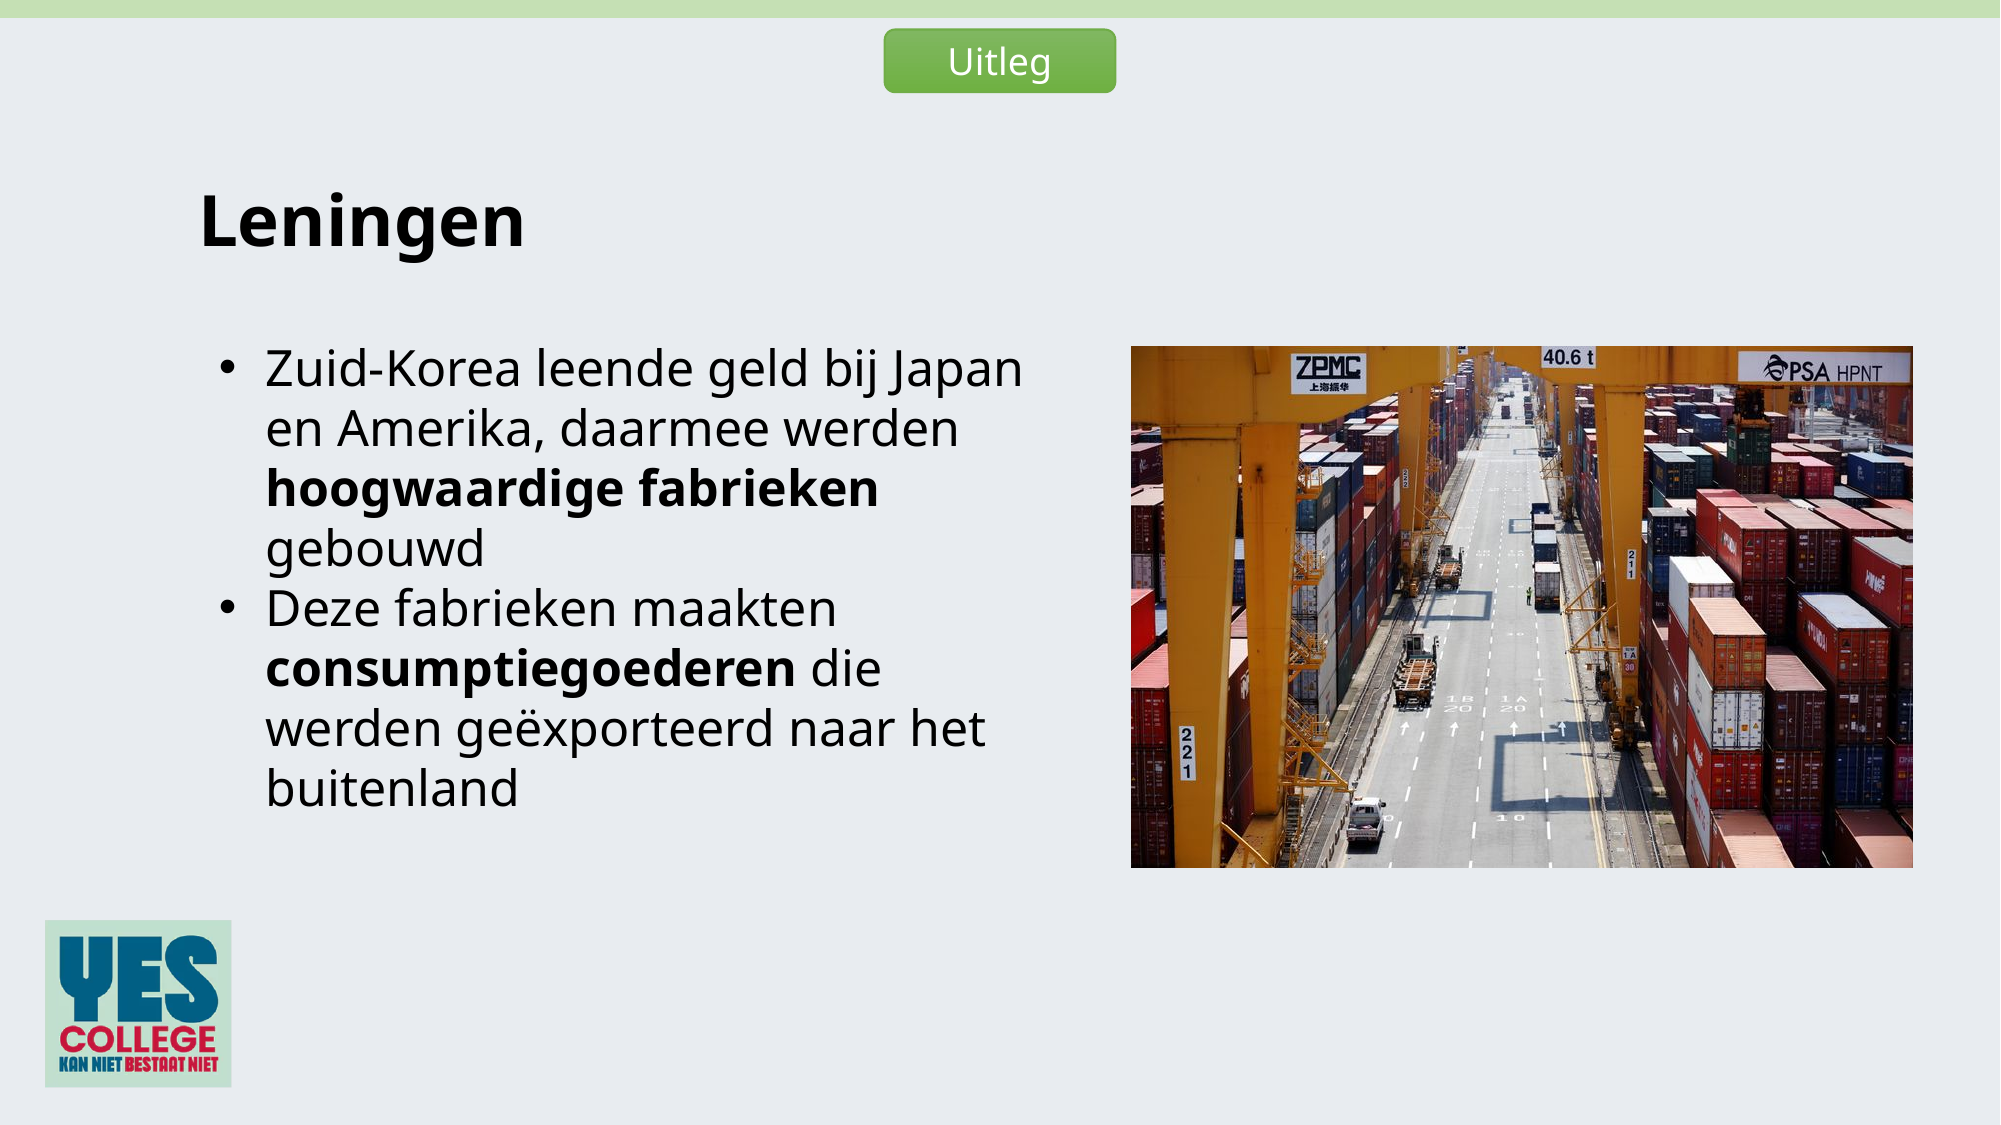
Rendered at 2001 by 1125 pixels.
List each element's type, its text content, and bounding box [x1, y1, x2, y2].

picture [0, 913, 356, 1093]
picture [1130, 345, 1913, 868]
text_box Leningen [183, 168, 1368, 269]
text_box [0, 0, 2000, 18]
text_box Uitleg [883, 28, 1117, 94]
text_box Zuid-Korea leende geld bij Japan en Amerika, daarmee werden hoogwaardige fabrieken gebouwd Deze fabrieken maakten consumptiegoederen die werden geëxporteerd naar het buitenland [204, 328, 1075, 824]
